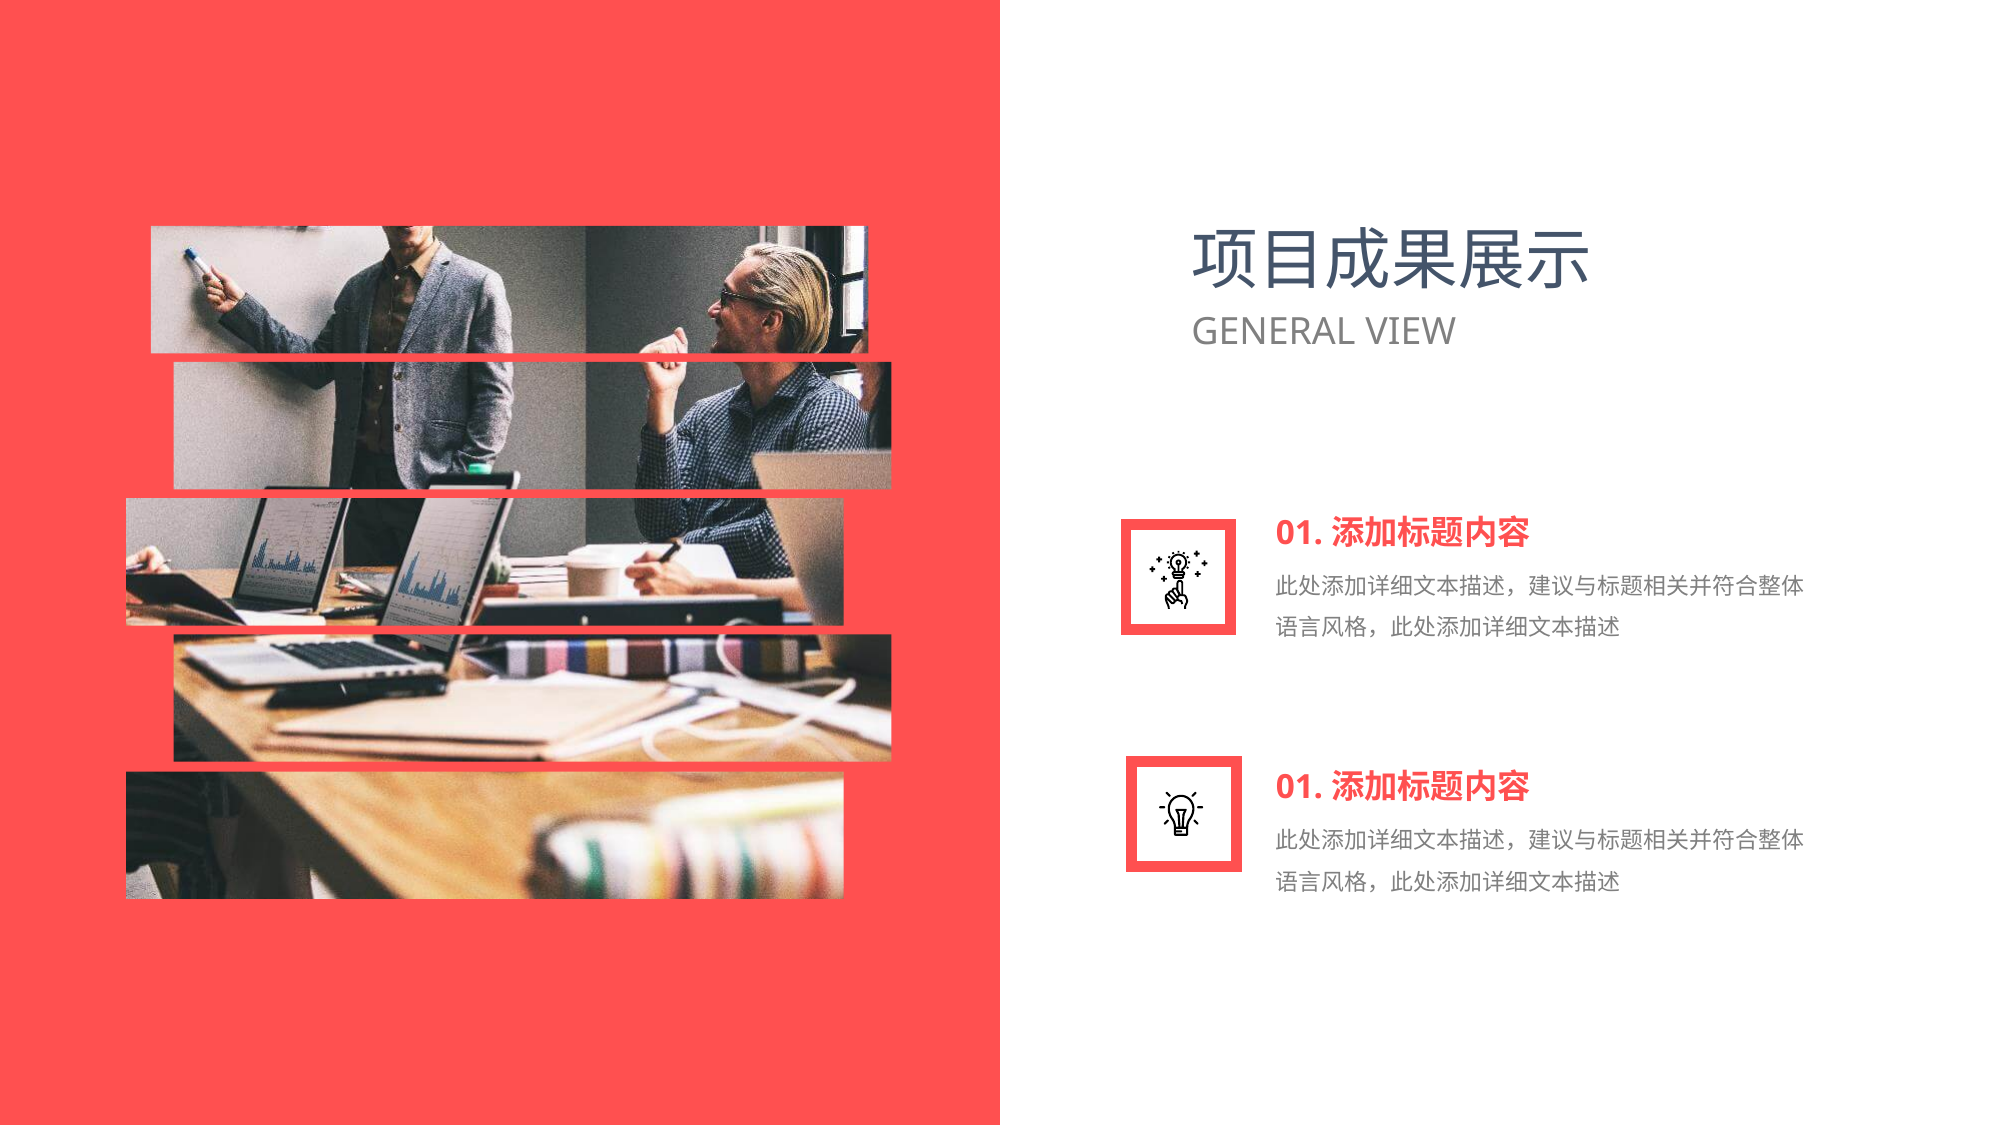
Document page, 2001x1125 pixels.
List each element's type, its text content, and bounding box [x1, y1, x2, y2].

text_box 01.添加标题内容 [1261, 503, 1684, 559]
text_box 此处添加详细文本描述，建议与标题相关并符合整体语言风格，此处添加详细文本描述 [1261, 804, 1837, 902]
picture [125, 225, 892, 900]
text_box [1125, 524, 1232, 630]
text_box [1149, 550, 1208, 609]
text_box [0, 0, 1001, 1125]
text_box 01.添加标题内容 [1261, 757, 1684, 813]
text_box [1176, 209, 1656, 361]
text_box 此处添加详细文本描述，建议与标题相关并符合整体语言风格，此处添加详细文本描述 [1261, 550, 1837, 648]
text_box [1131, 760, 1238, 867]
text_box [1159, 791, 1204, 836]
